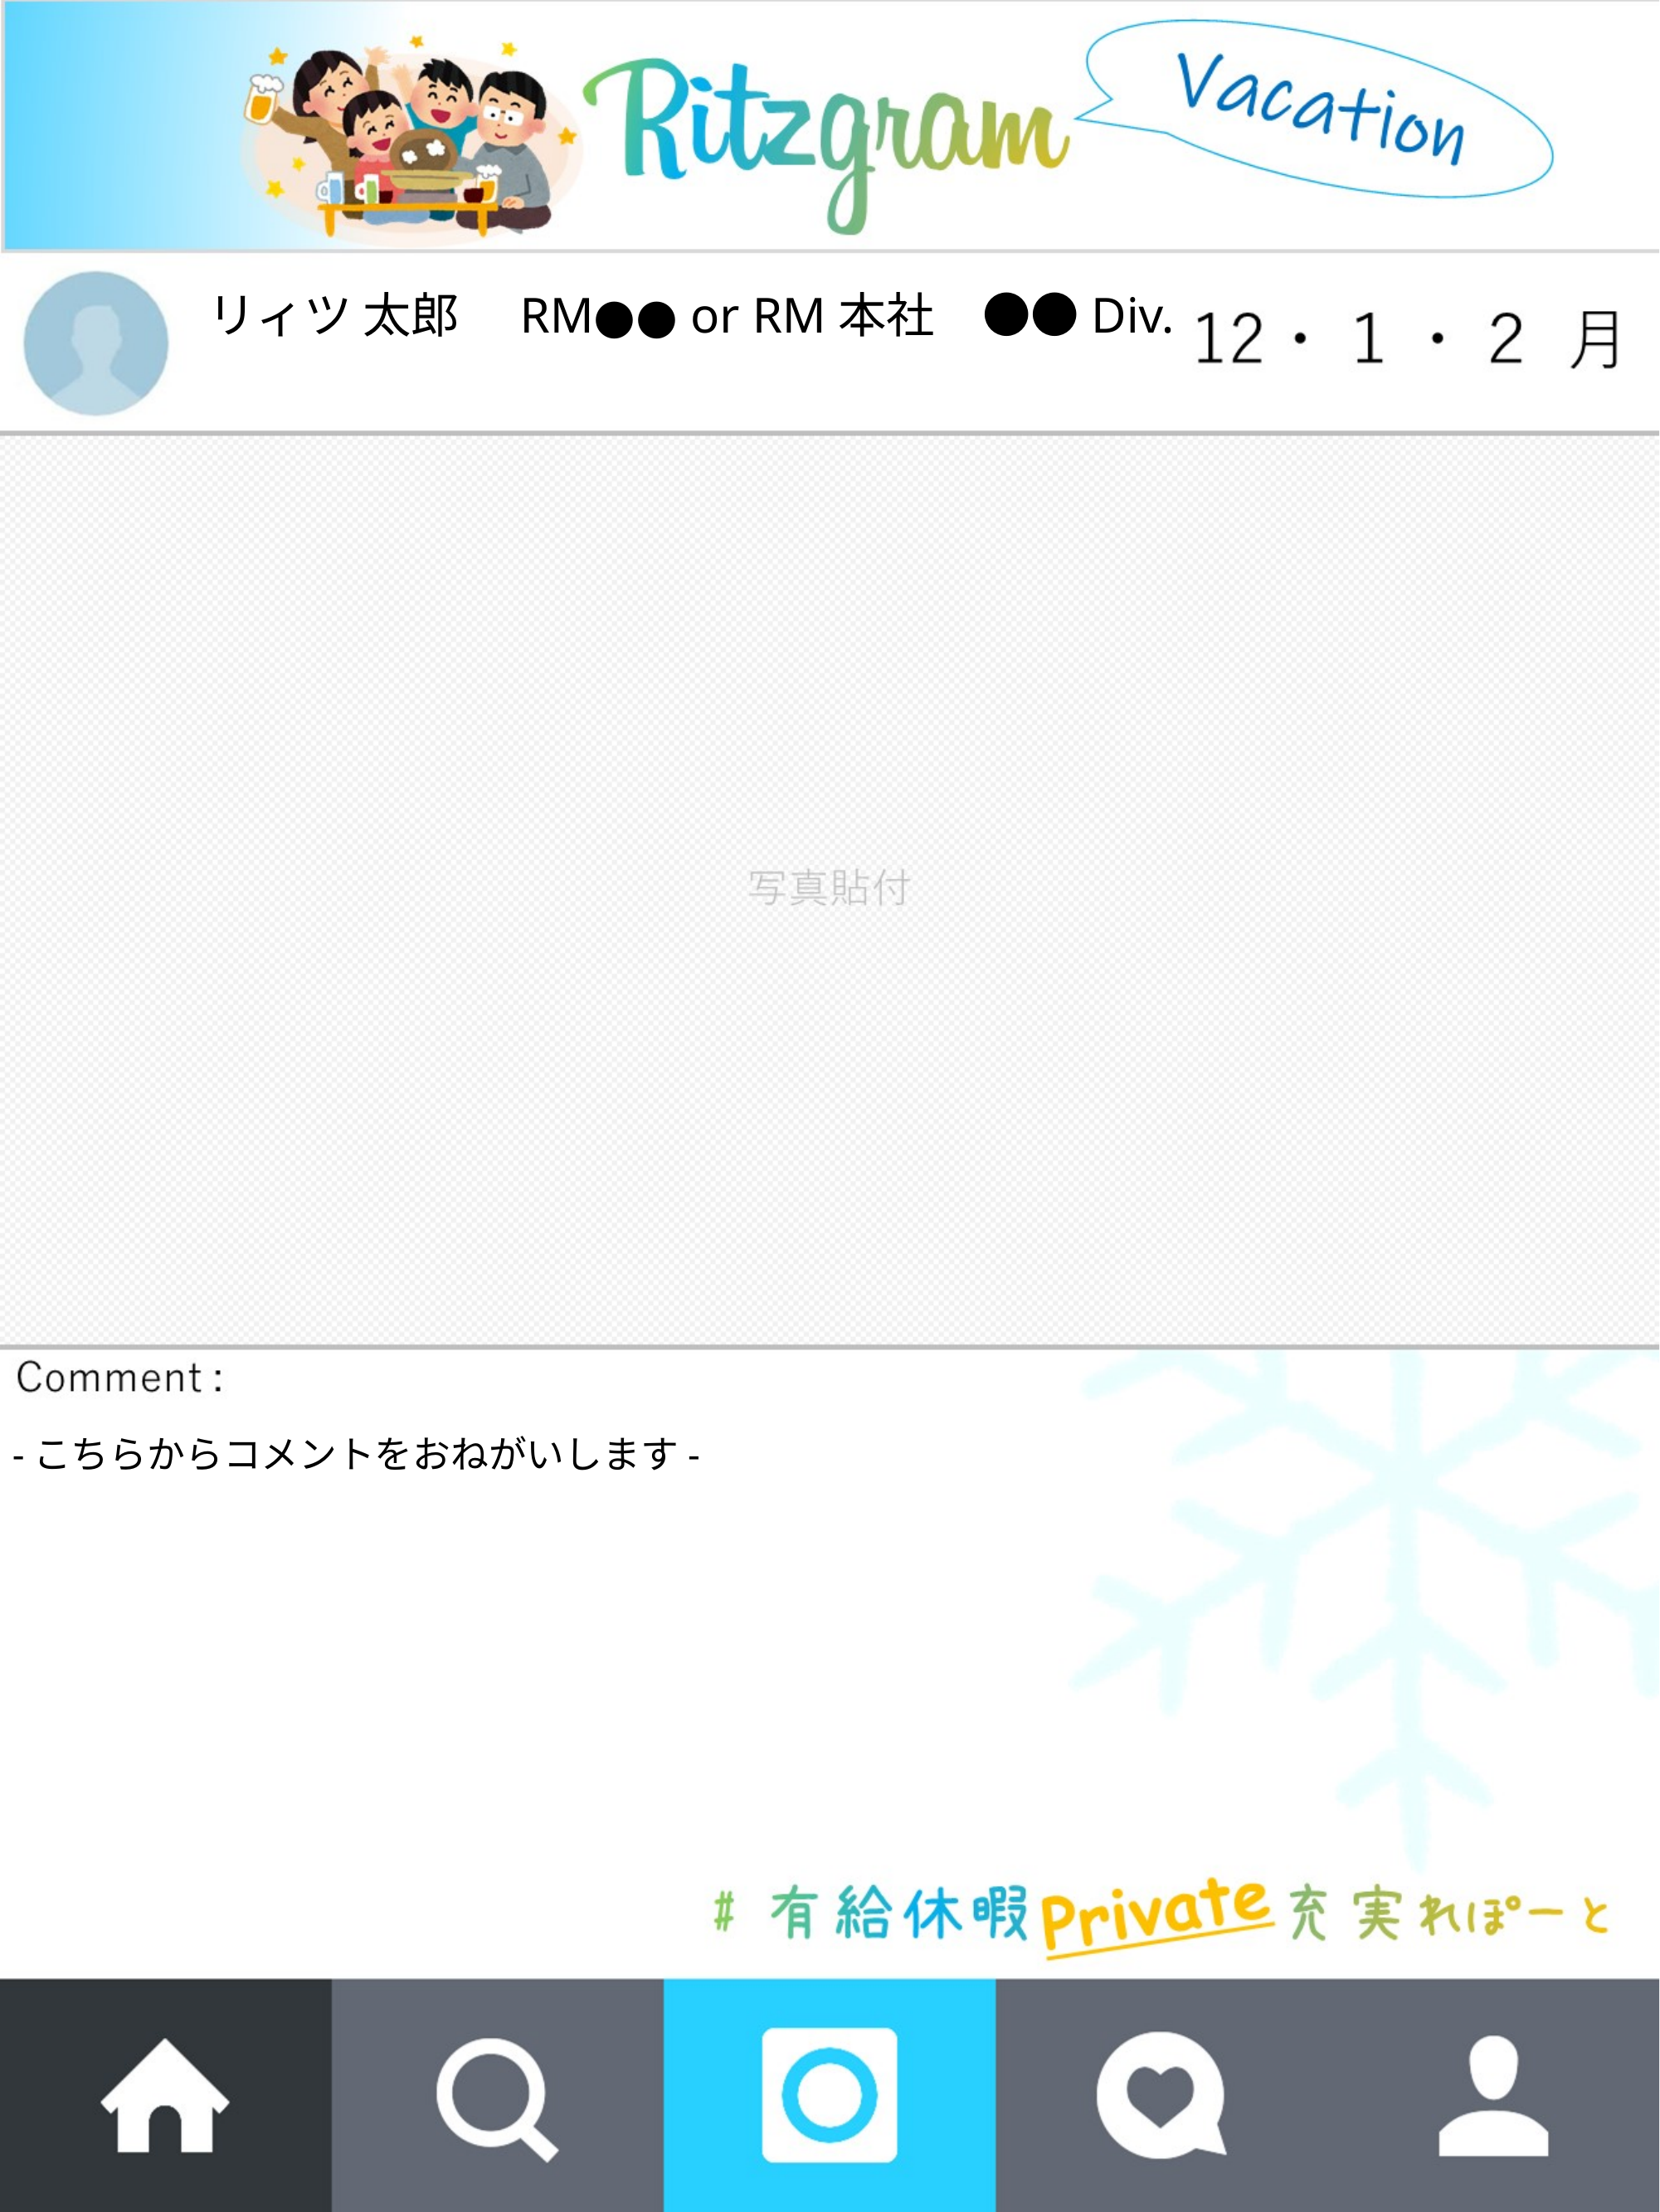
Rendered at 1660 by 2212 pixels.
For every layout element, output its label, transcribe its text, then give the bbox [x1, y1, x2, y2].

text_box リィツ 太郎 RM●● or RM本社 ●●Div. [194, 278, 1659, 403]
text_box -こちらからコメントをおねがいします- [0, 1423, 1659, 1856]
picture [0, 0, 1660, 2212]
